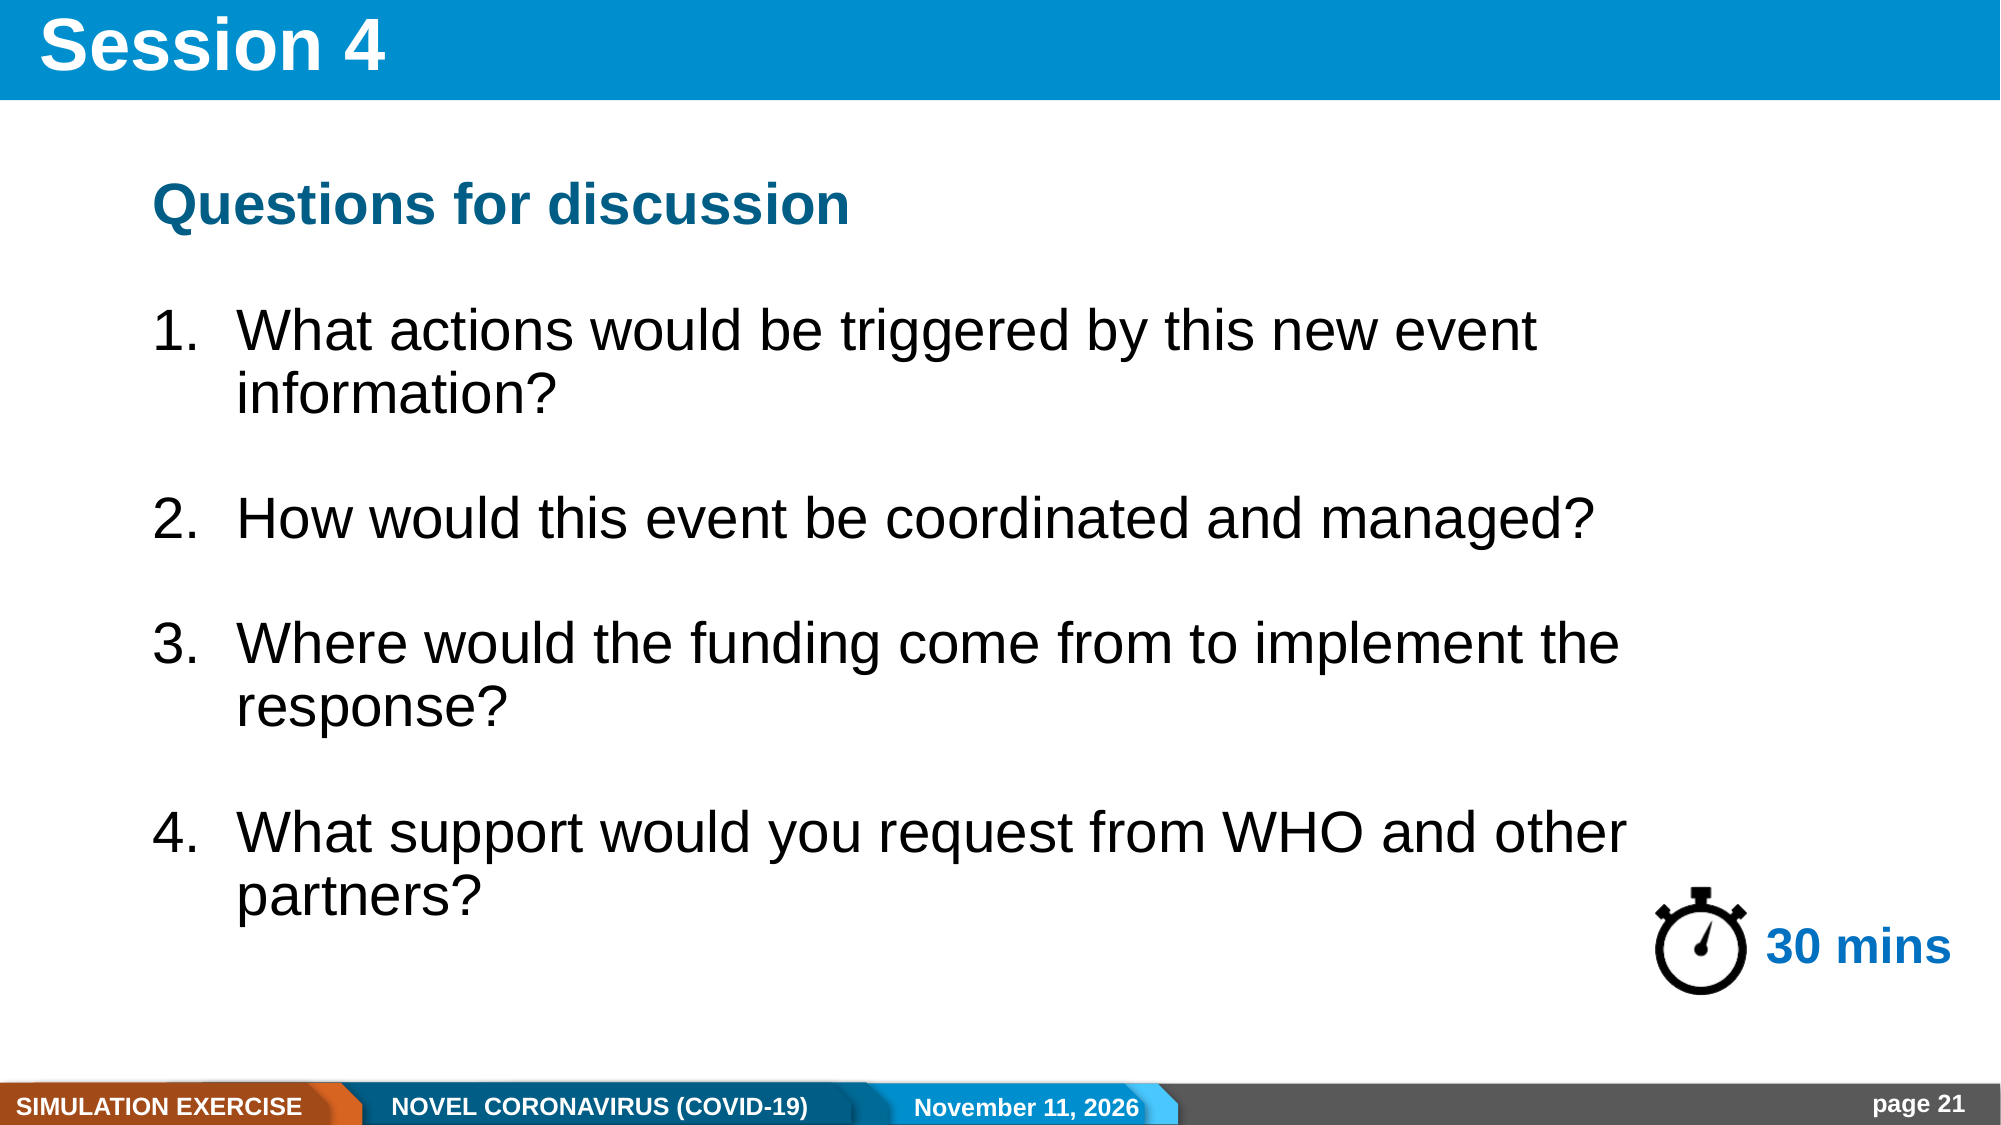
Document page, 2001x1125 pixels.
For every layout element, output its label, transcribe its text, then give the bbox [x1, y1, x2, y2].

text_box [1636, 876, 1969, 1000]
list Questions for discussion What actions would be triggered by this new event information? How would this event be coordinated and managed? Where would the funding come from to implement the response? What support would you request from WHO and other partners? [137, 166, 1863, 1014]
title Session 4 [25, 0, 1750, 94]
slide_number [899, 1076, 1518, 1125]
